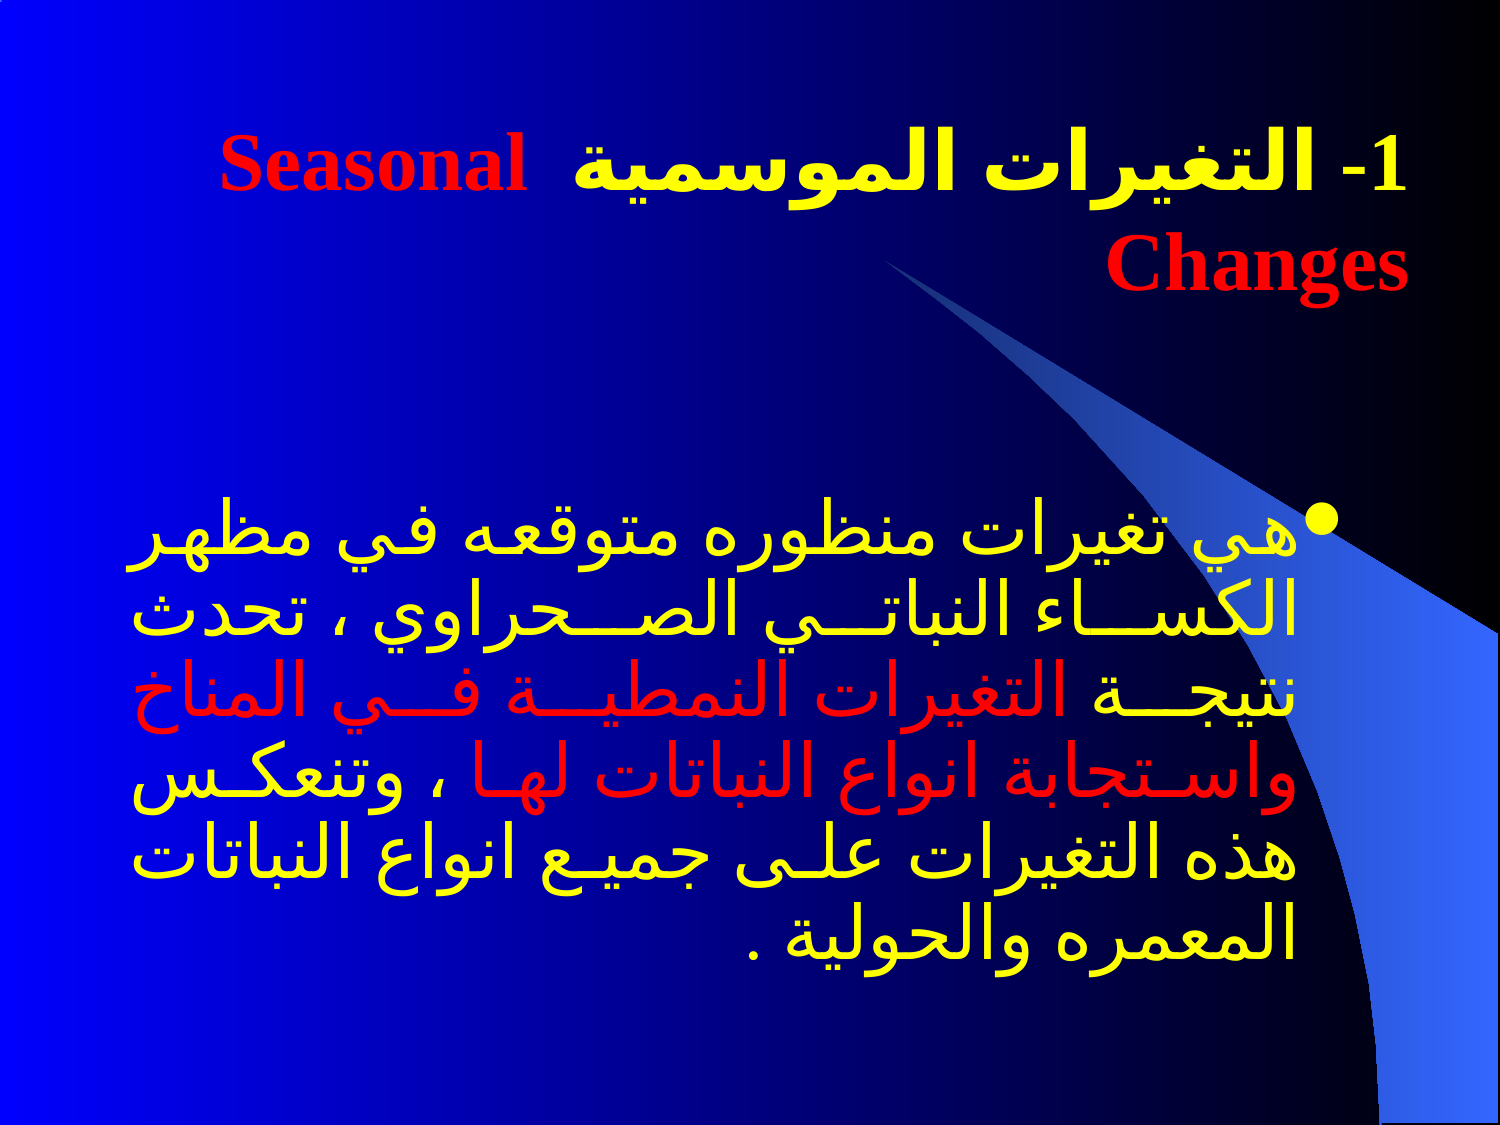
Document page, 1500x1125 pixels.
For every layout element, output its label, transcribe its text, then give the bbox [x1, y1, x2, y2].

text_box 1- التغيرات الموسمية Seasonal Changes [99, 99, 1425, 315]
list هي تغيرات منظوره متوقعه في مظهر الكساء النباتي الصحراوي ، تحدث نتيجة التغيرات النمطية في المناخ واستجابة انواع النباتات لها ، وتنعكس هذه التغيرات على جميع انواع النباتات المعمره والحولية . [99, 387, 1388, 1038]
